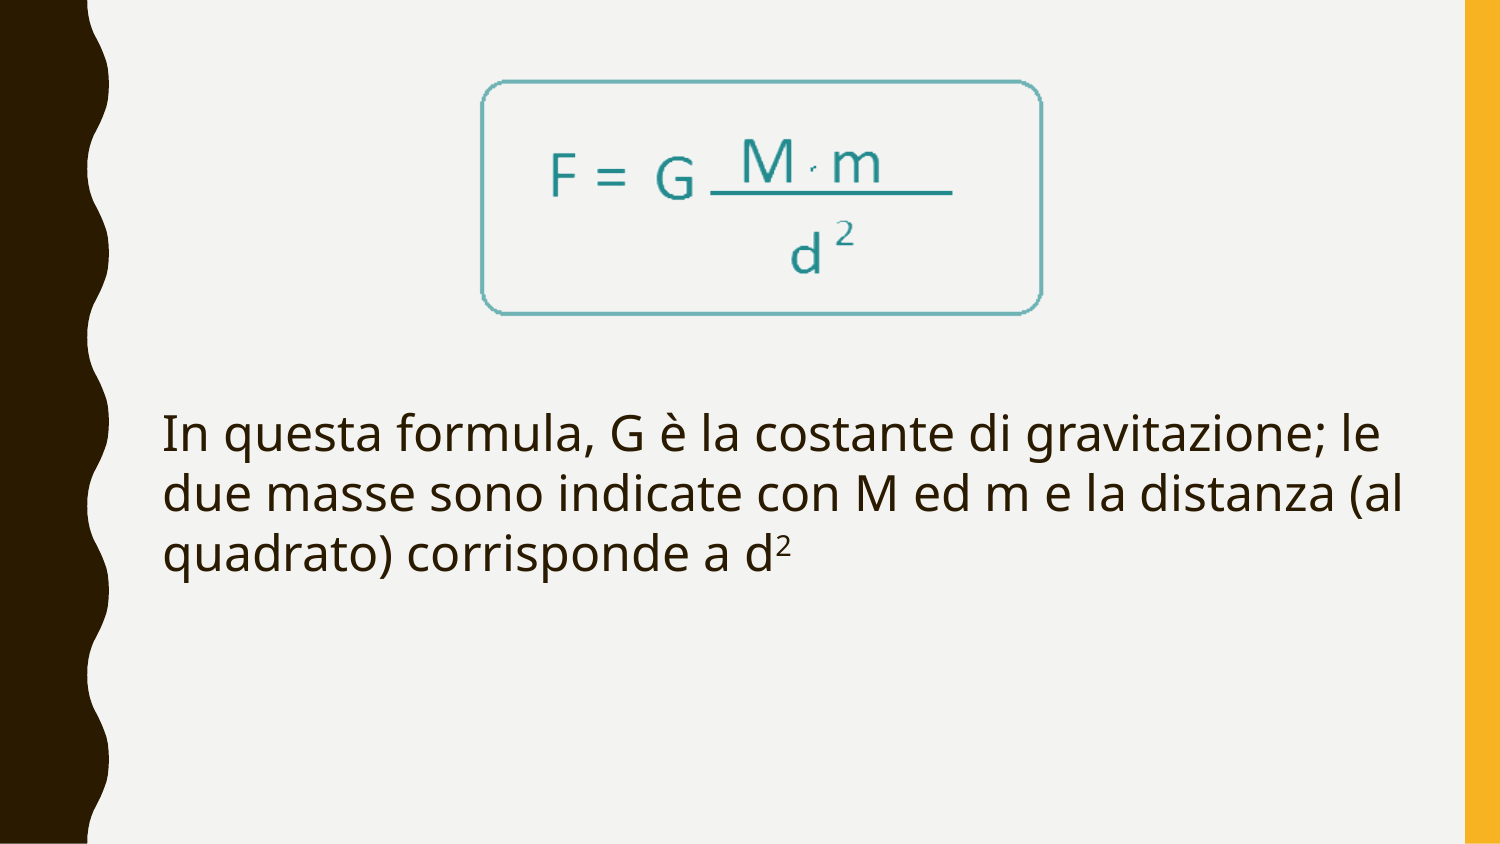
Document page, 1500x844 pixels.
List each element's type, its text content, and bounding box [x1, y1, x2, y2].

picture [466, 67, 1058, 329]
text_box In questa formula, G è la costante di gravitazione; le due masse sono indicate con M ed m e la distanza (al quadrato) corrisponde a d2 [147, 386, 1435, 719]
